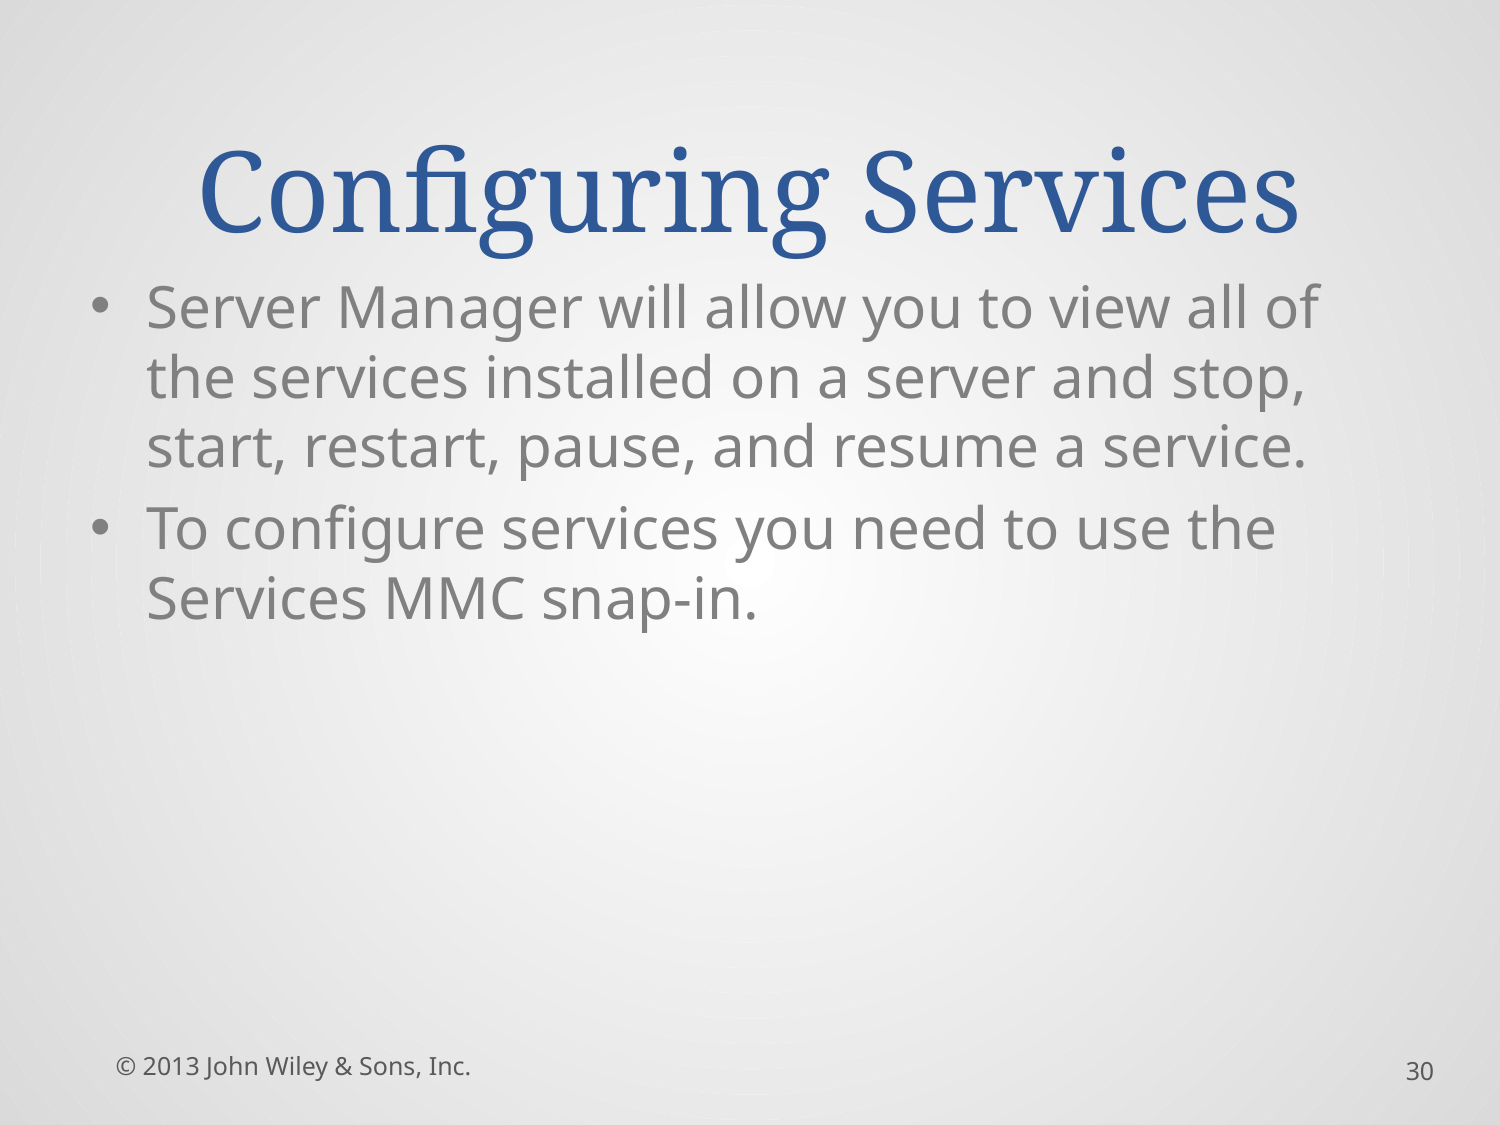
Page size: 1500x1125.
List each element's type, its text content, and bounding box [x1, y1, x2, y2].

slide_number 30 [1401, 1042, 1494, 1103]
list Server Manager will allow you to view all of the services installed on a server and stop, start, restart, pause, and resume a service. To configure services you need to use the Services MMC snap-in. [75, 262, 1425, 1005]
footer © 2013 John Wiley & Sons, Inc. [108, 1037, 576, 1098]
title Configuring Services [75, 0, 1425, 262]
